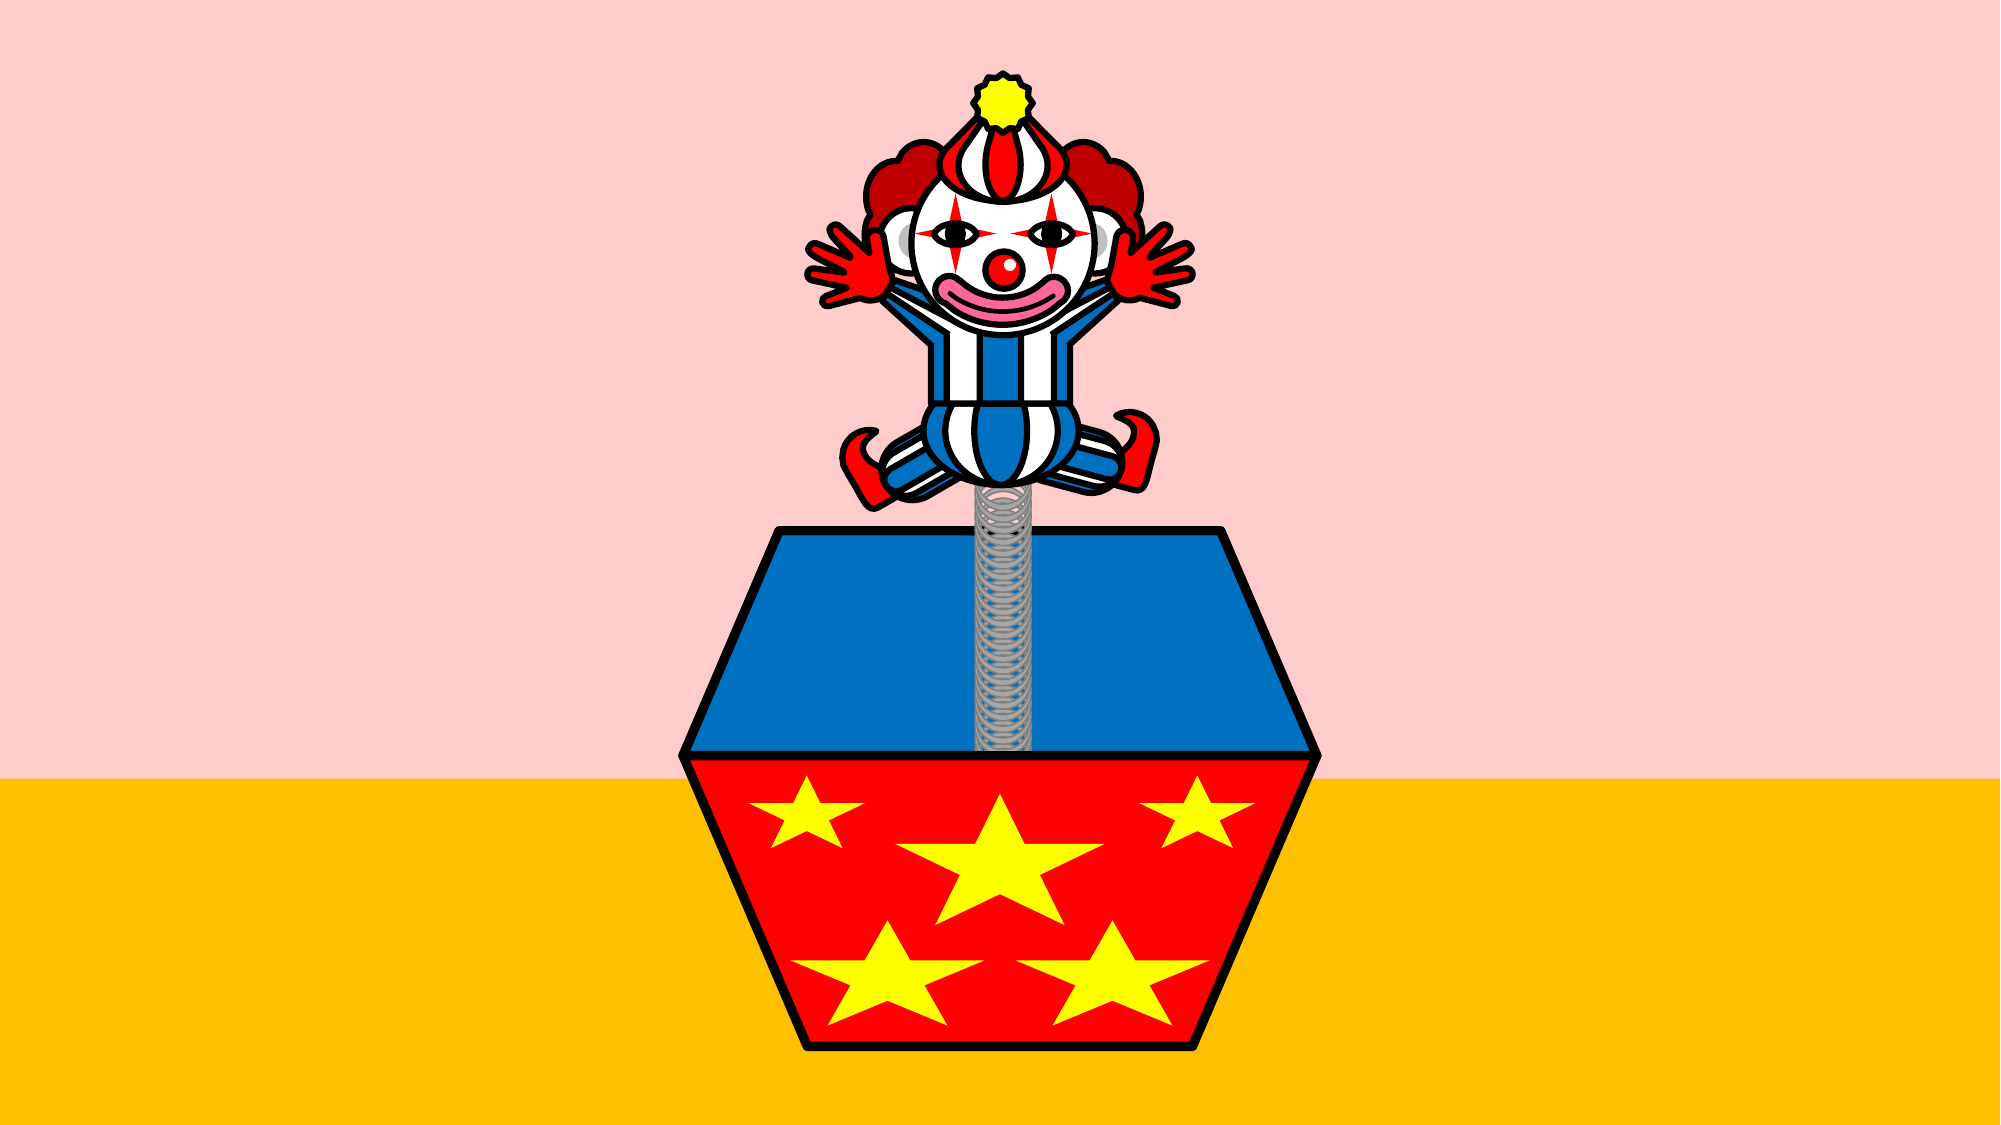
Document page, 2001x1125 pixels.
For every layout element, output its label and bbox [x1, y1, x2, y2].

text_box [0, 0, 2000, 778]
text_box [685, 530, 794, 751]
text_box [1204, 530, 1315, 751]
text_box [682, 755, 1317, 1047]
text_box [799, 73, 1201, 754]
text_box [0, 778, 2000, 1125]
